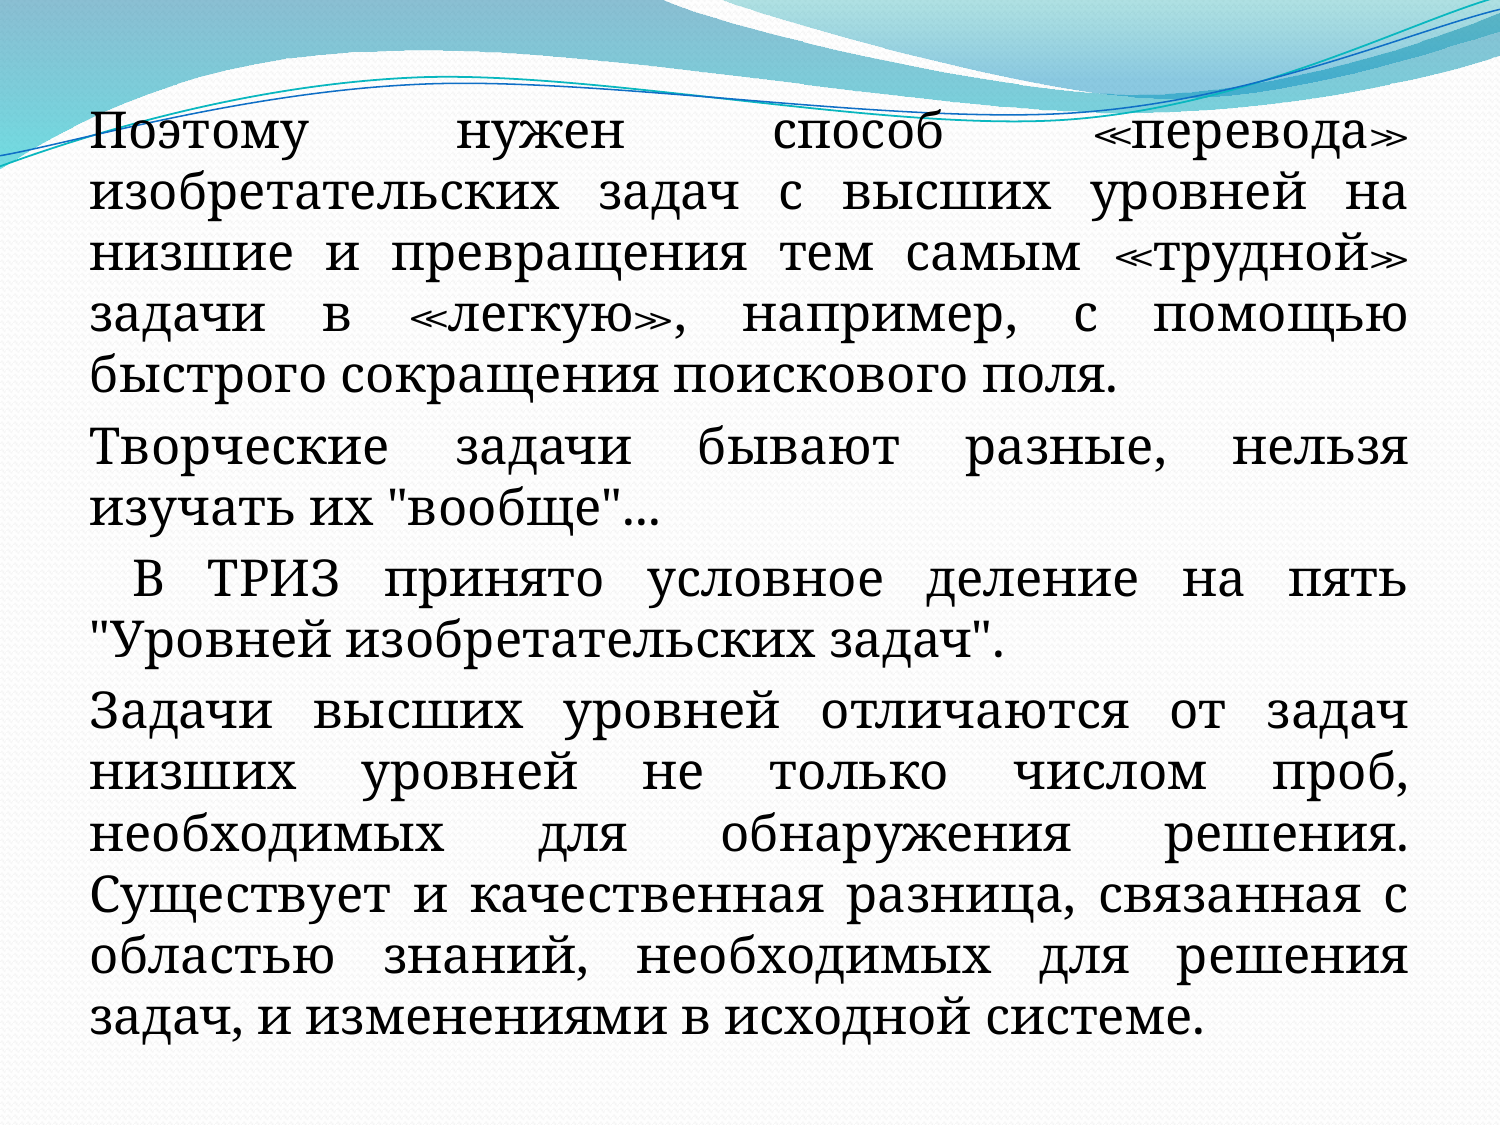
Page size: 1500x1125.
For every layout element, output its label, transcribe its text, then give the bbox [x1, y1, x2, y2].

list Поэтому нужен способ ≪перевода≫ изобретательских задач с высших уровней на низшие и превращения тем самым ≪трудной≫ задачи в ≪легкую≫, например, с помощью быстрого сокращения поискового поля. Творческие задачи бывают разные, нельзя изучать их "вообще"... В ТРИЗ принято условное деление на пять "Уровней изобретательских задач". Задачи высших уровней отличаются от задач низших уровней не только числом проб, необходимых для обнаружения решения. Существует и качественная разница, связанная с областью знаний, необходимых для решения задач, и изменениями в исходной системе. [75, 90, 1425, 1063]
